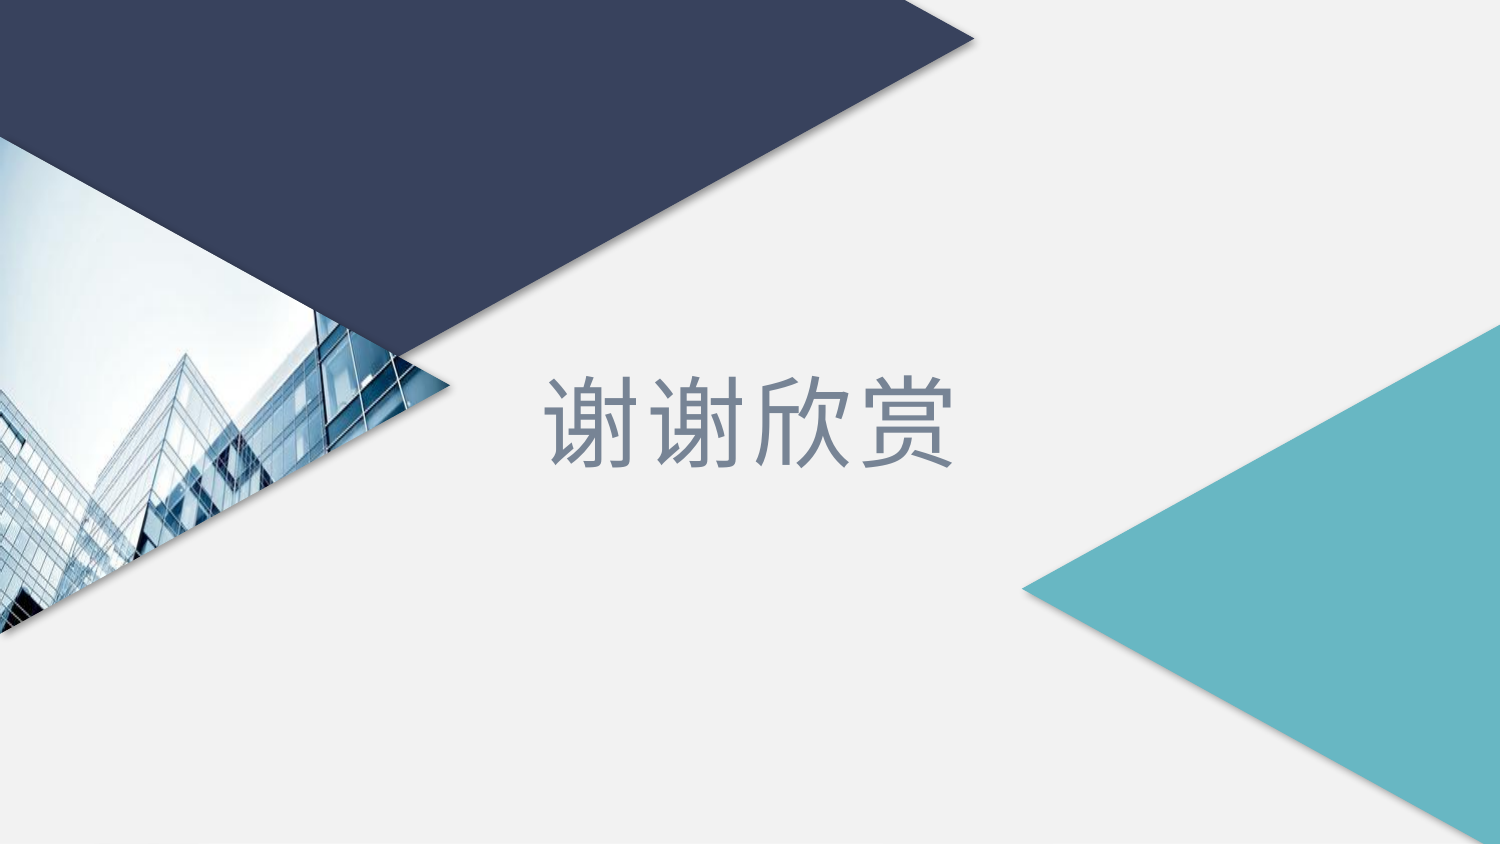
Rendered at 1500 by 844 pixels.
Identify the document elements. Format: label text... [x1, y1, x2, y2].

text_box [0, 0, 977, 355]
text_box 谢谢欣赏 [525, 353, 987, 488]
text_box [0, 134, 453, 636]
text_box [1019, 322, 1500, 844]
